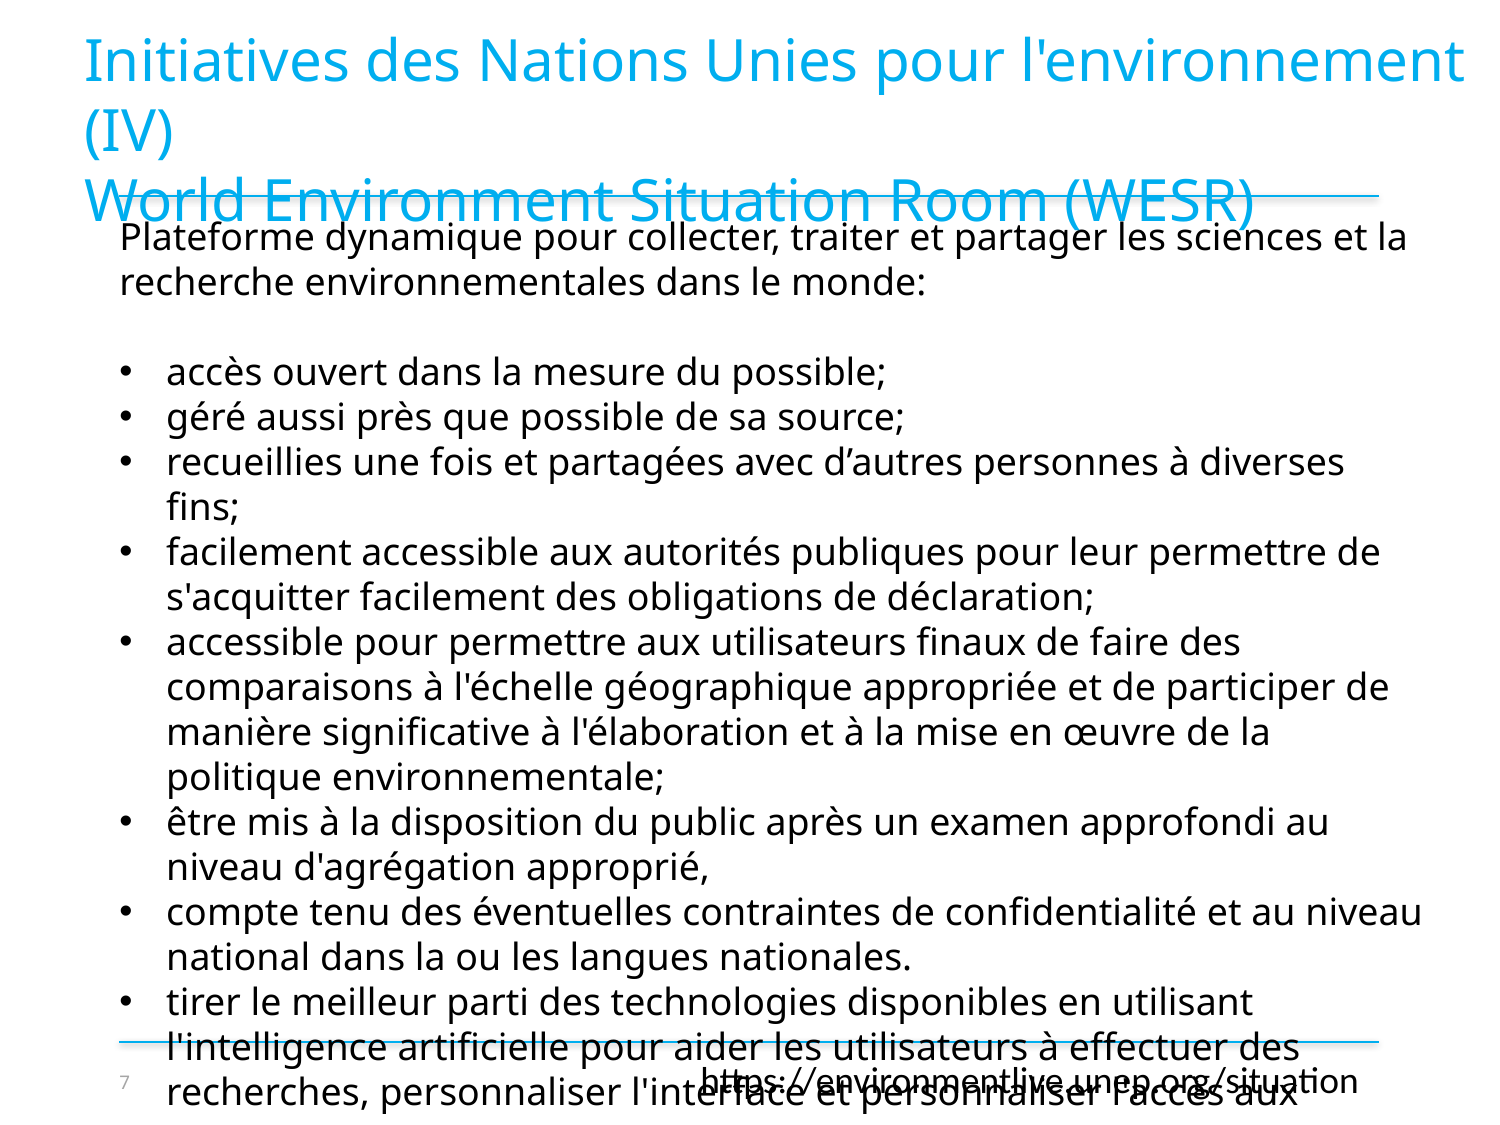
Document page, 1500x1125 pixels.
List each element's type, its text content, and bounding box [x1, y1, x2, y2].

text_box Plateforme dynamique pour collecter, traiter et partager les sciences et la recherche environnementales dans le monde: accès ouvert dans la mesure du possible; géré aussi près que possible de sa source; recueillies une fois et partagées avec d’autres personnes à diverses fins; facilement accessible aux autorités publiques pour leur permettre de s'acquitter facilement des obligations de déclaration; accessible pour permettre aux utilisateurs finaux de faire des comparaisons à l'échelle géographique appropriée et de participer de manière significative à l'élaboration et à la mise en œuvre de la politique environnementale; être mis à la disposition du public après un examen approfondi au niveau d'agrégation approprié, compte tenu des éventuelles contraintes de confidentialité et au niveau national dans la ou les langues nationales. tirer le meilleur parti des technologies disponibles en utilisant l'intelligence artificielle pour aider les utilisateurs à effectuer des recherches, personnaliser l'interface et personnaliser l'accès aux contenus. [119, 196, 1429, 1035]
text_box Initiatives des Nations Unies pour l'environnement (IV) World Environment Situation Room (WESR) [84, 0, 1500, 196]
text_box 7 [119, 1049, 1380, 1125]
text_box https://environmentlive.unep.org/situation [685, 1049, 1375, 1109]
